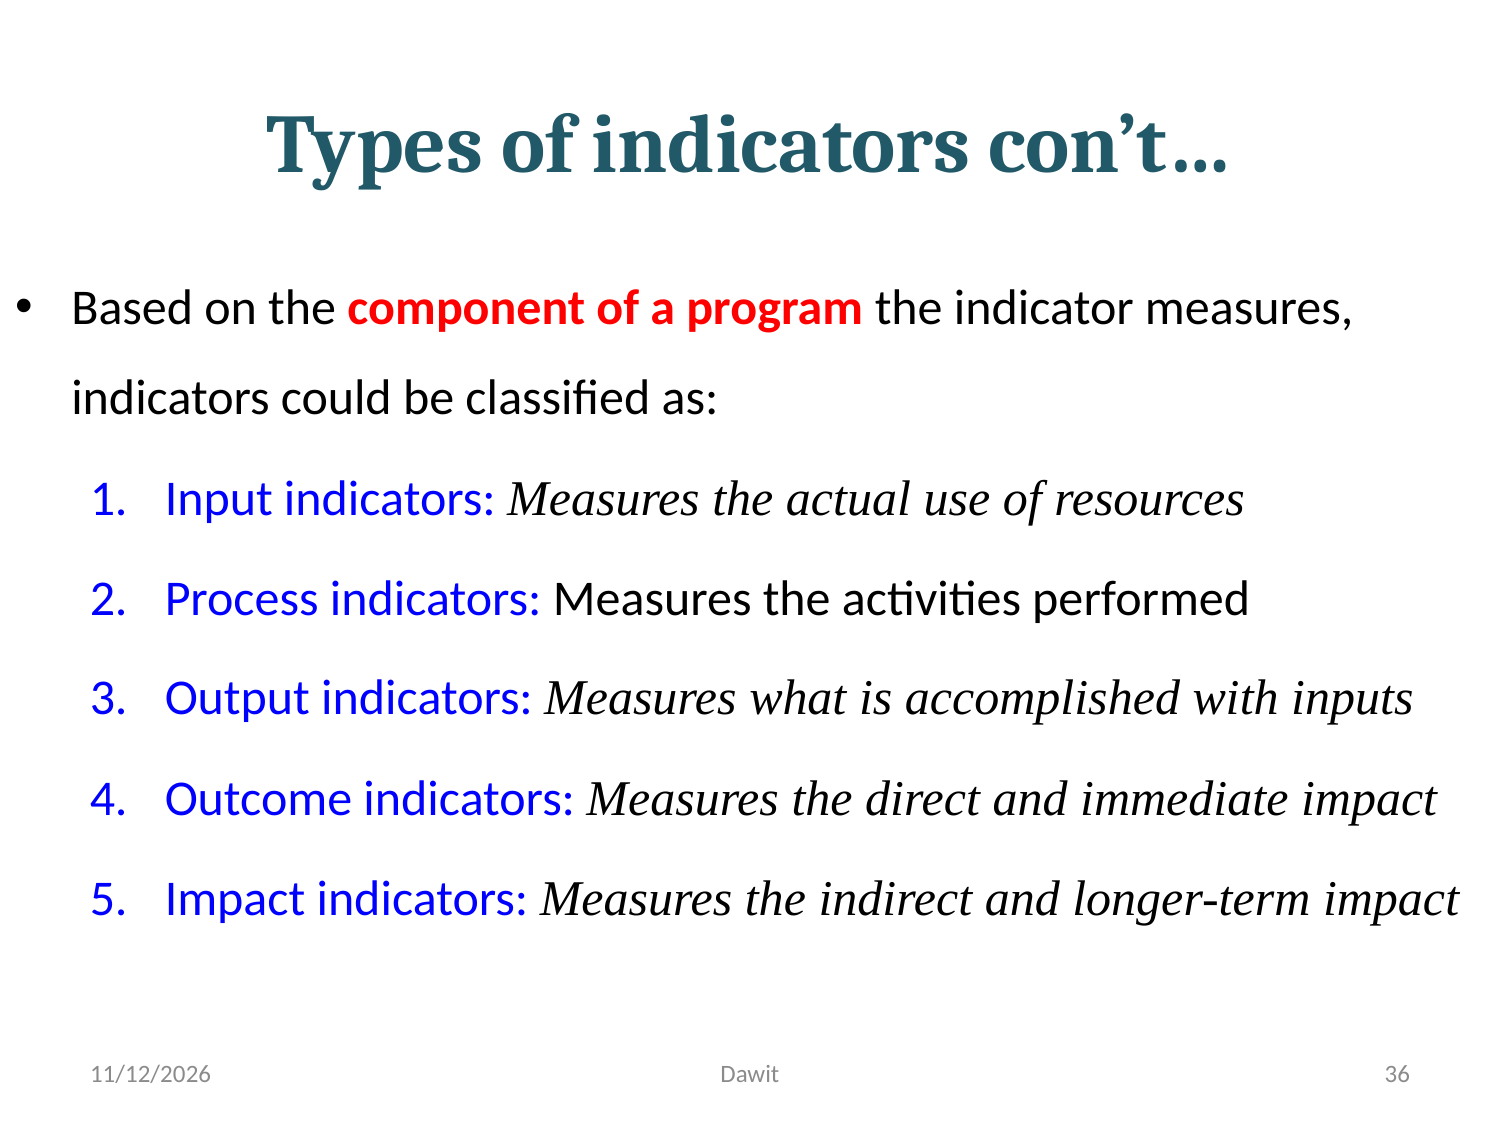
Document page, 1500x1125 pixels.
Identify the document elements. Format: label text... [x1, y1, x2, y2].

title Types of indicators con’t… [75, 45, 1425, 233]
footer Dawit [512, 1042, 988, 1103]
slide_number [75, 1042, 425, 1103]
slide_number 36 [1074, 1042, 1425, 1103]
list Based on the component of a program the indicator measures, indicators could be classified as: Input indicators: Measures the actual use of resources Process indicators: Measures the activities performed Output indicators: Measures what is accomplished with inputs Outcome indicators: Measures the direct and immediate impact Impact indicators: Measures the indirect and longer-term impact [0, 237, 1500, 1013]
